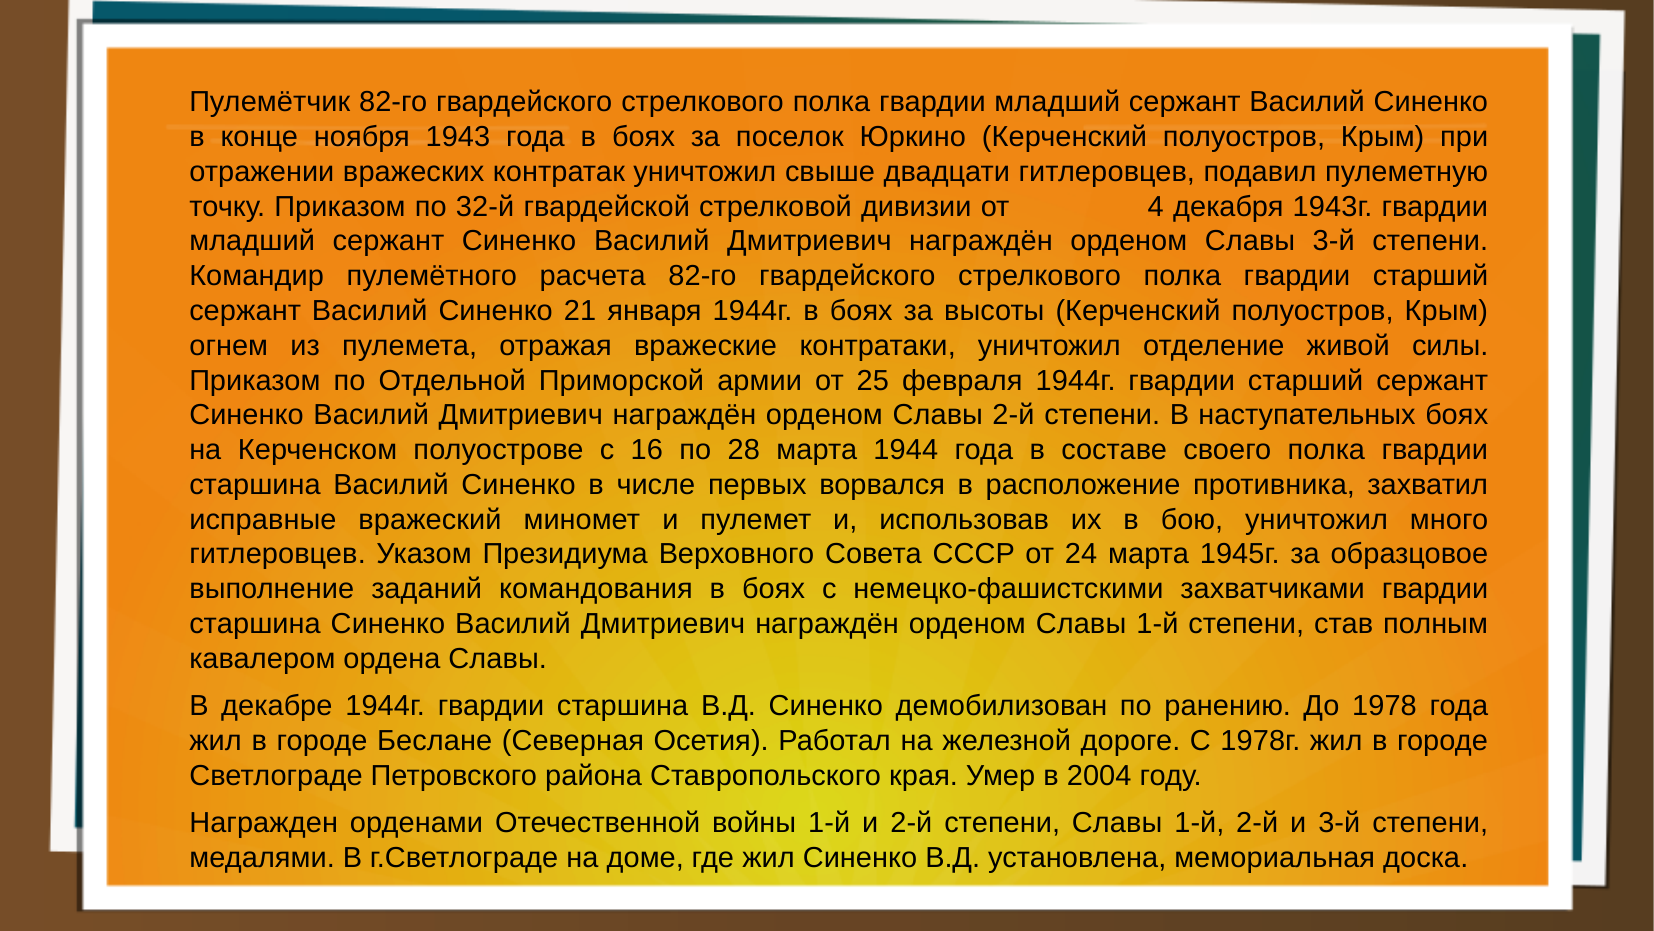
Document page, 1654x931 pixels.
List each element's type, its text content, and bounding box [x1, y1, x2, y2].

text_box Пулемётчик 82-го гвардейского стрелкового полка гвардии младший сержант Василий Синенко в конце ноября 1943 года в боях за поселок Юркино (Керченский полуостров, Крым) при отражении вражеских контратак уничтожил свыше двадцати гитлеровцев, подавил пулеметную точку. Приказом по 32-й гвардейской стрелковой дивизии от 4 декабря 1943г. гвардии младший сержант Синенко Василий Дмитриевич награждён орденом Славы 3-й степени. Командир пулемётного расчета 82-го гвардейского стрелкового полка гвардии старший сержант Василий Синенко 21 января 1944г. в боях за высоты (Керченский полуостров, Крым) огнем из пулемета, отражая вражеские контратаки, уничтожил отделение живой силы. Приказом по Отдельной Приморской армии от 25 февраля 1944г. гвардии старший сержант Синенко Василий Дмитриевич награждён орденом Славы 2-й степени. В наступательных боях на Керченском полуострове с 16 по 28 марта 1944 года в составе своего полка гвардии старшина Василий Синенко в числе первых ворвался в расположение противника, захватил исправные вражеский миномет и пулемет и, использовав их в бою, уничтожил много гитлеровцев. Указом Президиума Верховного Совета СССР от 24 марта 1945г. за образцовое выполнение заданий командования в боях с немецко-фашистскими захватчиками гвардии старшина Синенко Василий Дмитриевич награждён орденом Славы 1-й степени, став полным кавалером ордена Славы. В декабре 1944г. гвардии старшина В.Д. Синенко демобилизован по ранению. До 1978 года жил в городе Беслане (Северная Осетия). Работал на железной дороге. С 1978г. жил в городе Светлограде Петровского района Ставропольского края. Умер в 2004 году. Награжден орденами Отечественной войны 1-й и 2-й степени, Славы 1-й, 2-й и 3-й степени, медалями. В г.Светлограде на доме, где жил Синенко В.Д. установлена, мемориальная доска. [123, 82, 1492, 876]
picture [0, 0, 1654, 931]
